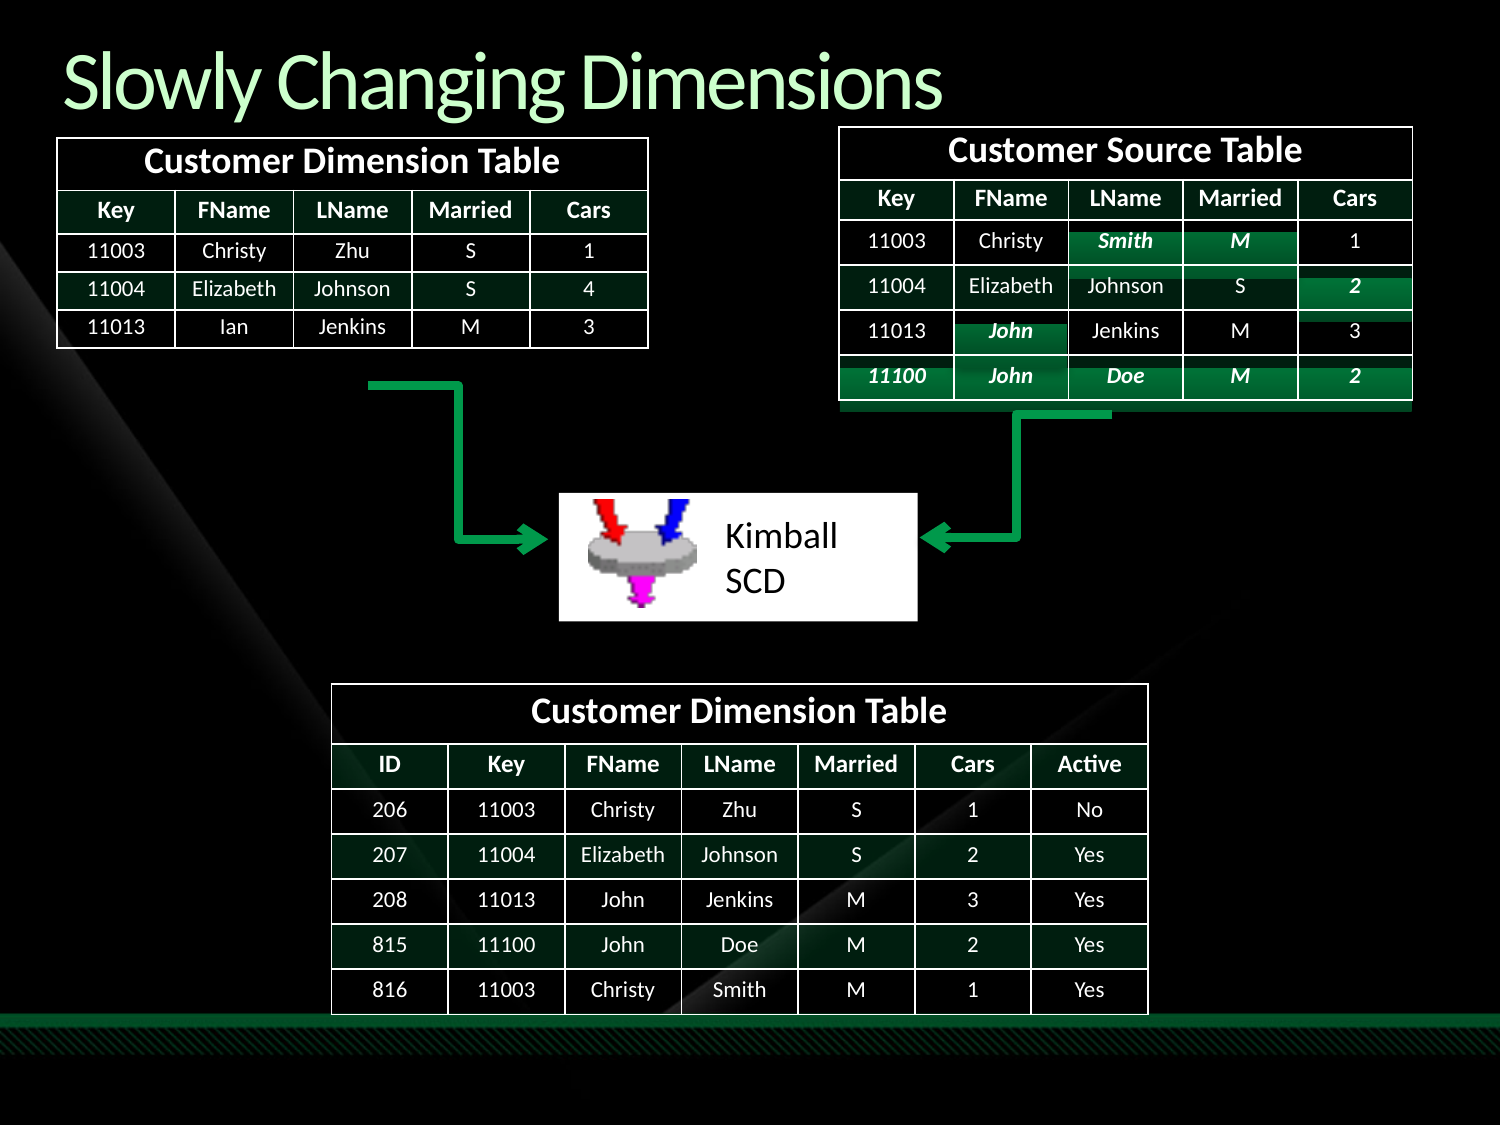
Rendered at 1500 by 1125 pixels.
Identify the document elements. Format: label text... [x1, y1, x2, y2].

table_cell Zhu [294, 235, 411, 271]
text_box Kimball SCD [710, 503, 890, 609]
table_cell Yes [1032, 970, 1147, 1014]
table_cell 3 [1299, 311, 1412, 354]
table_cell Christy [955, 221, 1068, 264]
table_cell 11004 [840, 266, 953, 309]
table_cell John [955, 311, 1068, 354]
table_cell 11013 [58, 311, 174, 347]
table_header Customer Source Table [840, 128, 1412, 179]
picture [0, 0, 1500, 1125]
table_cell S [413, 235, 529, 271]
table_cell Johnson [1069, 266, 1182, 309]
table_cell Cars [1299, 181, 1412, 219]
table_cell M [1184, 311, 1297, 354]
table_cell M [799, 880, 914, 923]
table_cell S [799, 835, 914, 878]
table_cell Key [58, 191, 174, 233]
table_cell Married [799, 745, 914, 788]
table_cell M [1184, 221, 1297, 264]
table_cell 2 [916, 925, 1030, 968]
table_cell 11004 [58, 273, 174, 309]
table_cell LName [682, 745, 797, 788]
table_cell Jenkins [1069, 311, 1182, 354]
table_cell FName [955, 181, 1068, 219]
table_cell Doe [1069, 356, 1182, 399]
table_cell S [799, 790, 914, 833]
table_cell 1 [1299, 221, 1412, 264]
table_cell 11003 [449, 790, 564, 833]
table_cell Elizabeth [955, 266, 1068, 309]
table_cell Yes [1032, 835, 1147, 878]
table_cell Elizabeth [566, 835, 681, 878]
table_cell Ian [176, 311, 293, 347]
table_cell No [1032, 790, 1147, 833]
table_cell S [413, 273, 529, 309]
text_box [558, 492, 918, 622]
table_cell LName [1069, 181, 1182, 219]
table_cell 2 [916, 835, 1030, 878]
table_cell Cars [531, 191, 647, 233]
table_cell 2 [1299, 266, 1412, 309]
table_cell 1 [916, 790, 1030, 833]
table_cell Married [413, 191, 529, 233]
table_cell Yes [1032, 880, 1147, 923]
table_cell Yes [1032, 925, 1147, 968]
table_cell 816 [332, 970, 447, 1014]
text_box [839, 401, 1412, 412]
table_cell Key [449, 745, 564, 788]
table_cell LName [294, 191, 411, 233]
table_cell Smith [1069, 221, 1182, 264]
table_cell Doe [682, 925, 797, 968]
table_cell Zhu [682, 790, 797, 833]
table_cell Married [1184, 181, 1297, 219]
table_cell M [799, 970, 914, 1014]
table_cell 11003 [58, 235, 174, 271]
table_cell 3 [916, 880, 1030, 923]
table_cell Johnson [294, 273, 411, 309]
table_header Customer Dimension Table [332, 685, 1147, 743]
table_cell Elizabeth [176, 273, 293, 309]
table_cell 11013 [449, 880, 564, 923]
table_cell 1 [531, 235, 647, 271]
table_header Customer Dimension Table [58, 139, 647, 190]
table_cell 208 [332, 880, 447, 923]
table_cell 11003 [840, 221, 953, 264]
table_cell Christy [176, 235, 293, 271]
table_cell 11100 [449, 925, 564, 968]
table_cell 207 [332, 835, 447, 878]
title Slowly Changing Dimensions [62, 37, 1438, 129]
table_cell 11003 [449, 970, 564, 1014]
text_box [367, 385, 549, 540]
table_cell Active [1032, 745, 1147, 788]
table_cell Christy [566, 790, 681, 833]
table_cell 11100 [840, 356, 953, 399]
table_cell M [799, 925, 914, 968]
table_cell 815 [332, 925, 447, 968]
table_cell John [955, 356, 1068, 399]
table_cell Johnson [682, 835, 797, 878]
table_cell ID [332, 745, 447, 788]
table_cell Cars [916, 745, 1030, 788]
table_cell John [566, 880, 681, 923]
table_cell Christy [566, 970, 681, 1014]
table_cell M [1184, 356, 1297, 399]
table_cell 206 [332, 790, 447, 833]
table_cell John [566, 925, 681, 968]
table_cell 11013 [840, 311, 953, 354]
table_cell S [1184, 266, 1297, 309]
table_cell Key [840, 181, 953, 219]
table_cell 2 [1299, 356, 1412, 399]
table_cell FName [566, 745, 681, 788]
table_cell M [413, 311, 529, 347]
table_cell 11004 [449, 835, 564, 878]
table_cell 1 [916, 970, 1030, 1014]
table_cell Jenkins [294, 311, 411, 347]
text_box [919, 413, 1113, 538]
table_cell FName [176, 191, 293, 233]
table_cell Smith [682, 970, 797, 1014]
table_cell 4 [531, 273, 647, 309]
table_cell Jenkins [682, 880, 797, 923]
table_cell 3 [531, 311, 647, 347]
